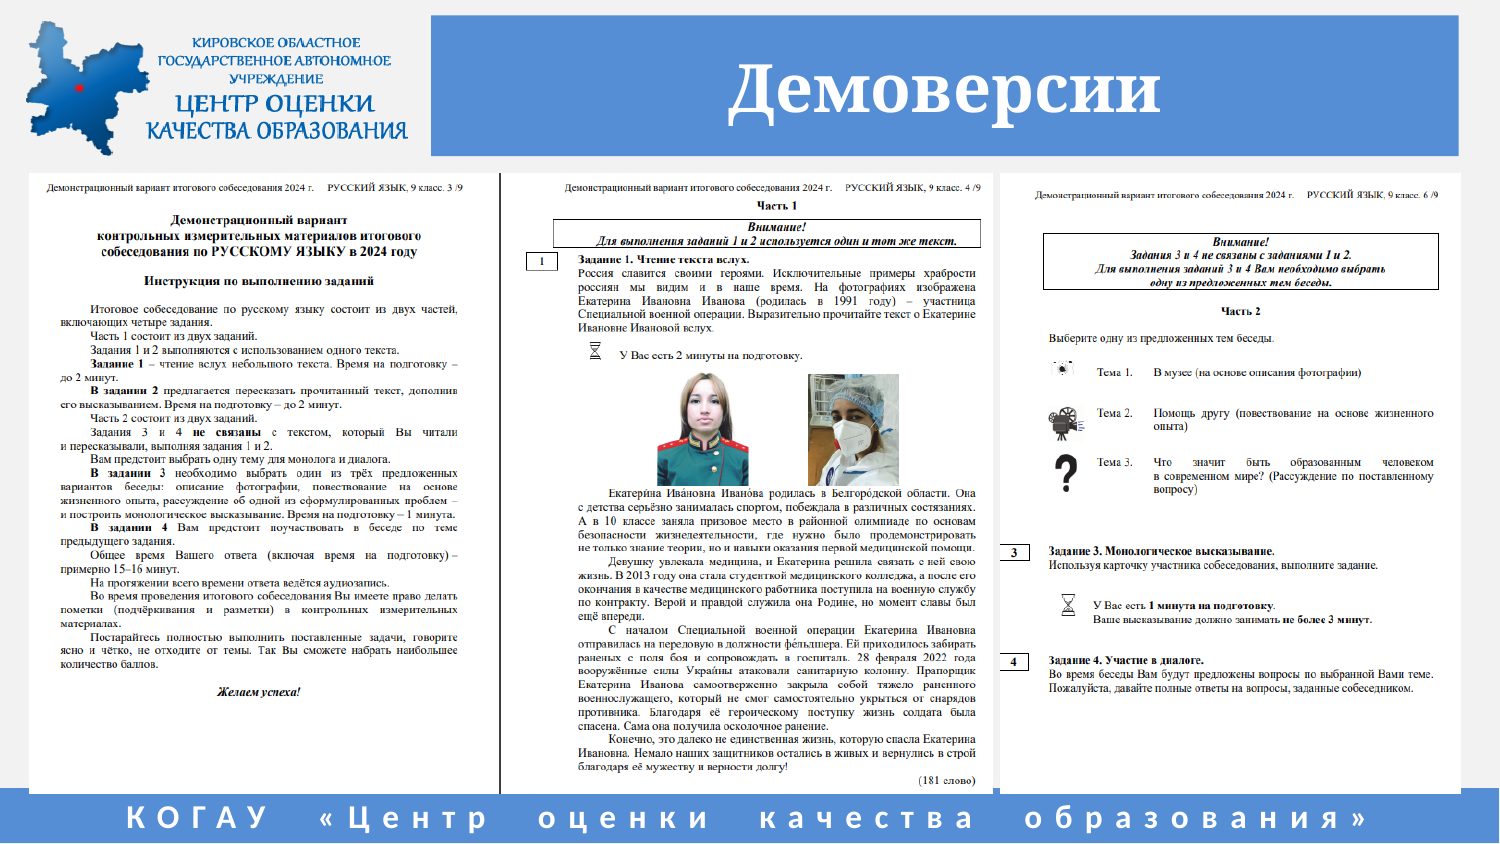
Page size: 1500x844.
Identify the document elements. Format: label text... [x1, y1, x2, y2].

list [29, 173, 993, 795]
title Демоверсии [431, 15, 1459, 157]
picture [26, 21, 408, 156]
picture [1000, 173, 1462, 795]
